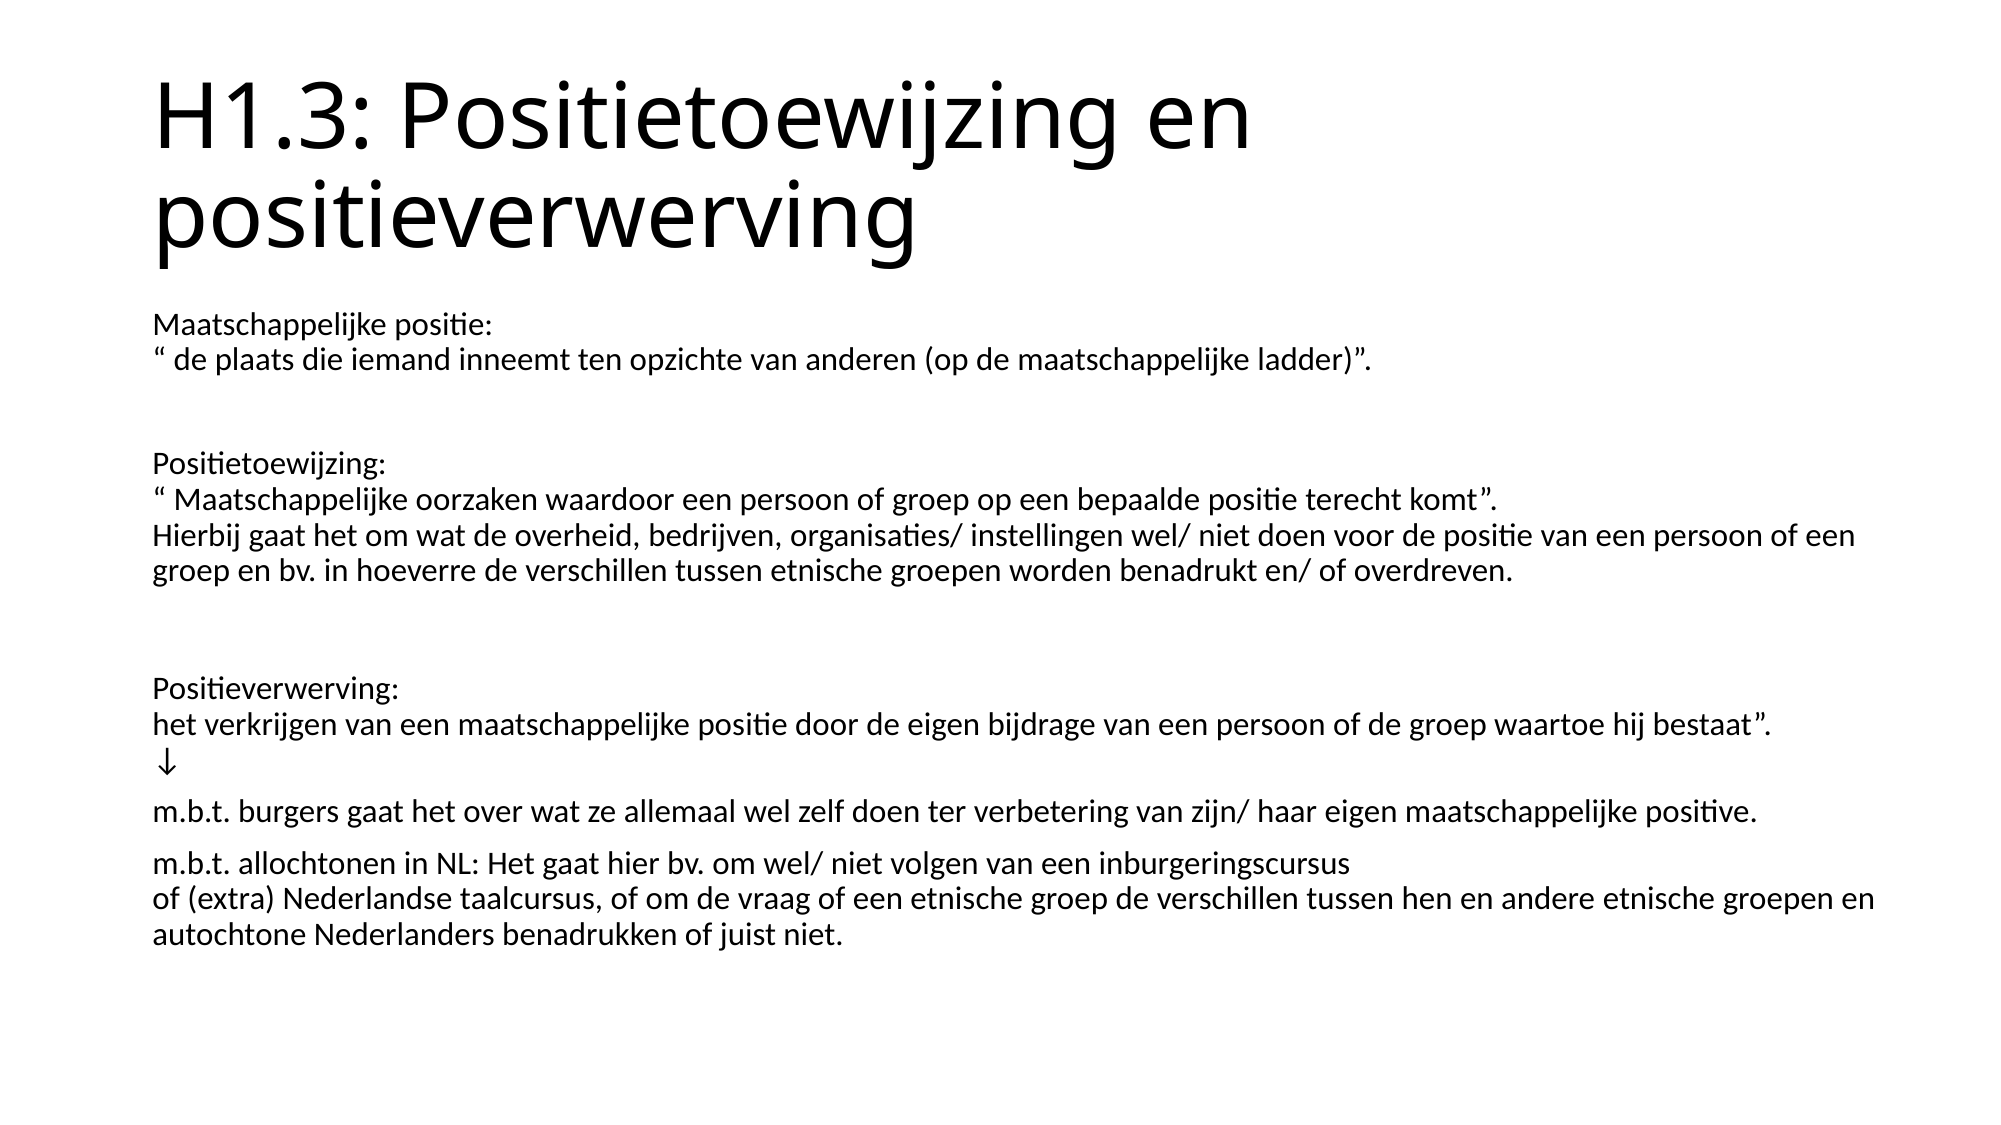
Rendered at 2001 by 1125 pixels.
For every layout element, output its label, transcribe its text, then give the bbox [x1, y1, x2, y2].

list Maatschappelijke positie: “ de plaats die iemand inneemt ten opzichte van anderen (op de maatschappelijke ladder)”. Positietoewijzing: “ Maatschappelijke oorzaken waardoor een persoon of groep op een bepaalde positie terecht komt”. Hierbij gaat het om wat de overheid, bedrijven, organisaties/ instellingen wel/ niet doen voor de positie van een persoon of een groep en bv. in hoeverre de verschillen tussen etnische groepen worden benadrukt en/ of overdreven. Positieverwerving: het verkrijgen van een maatschappelijke positie door de eigen bijdrage van een persoon of de groep waartoe hij bestaat”. ↓ m.b.t. burgers gaat het over wat ze allemaal wel zelf doen ter verbetering van zijn/ haar eigen maatschappelijke positive. m.b.t. allochtonen in NL: Het gaat hier bv. om wel/ niet volgen van een inburgeringscursus of (extra) Nederlandse taalcursus, of om de vraag of een etnische groep de verschillen tussen hen en andere etnische groepen en autochtone Nederlanders benadrukken of juist niet. [137, 299, 1959, 1014]
title H1.3: Positietoewijzing en positieverwerving [137, 59, 1863, 278]
